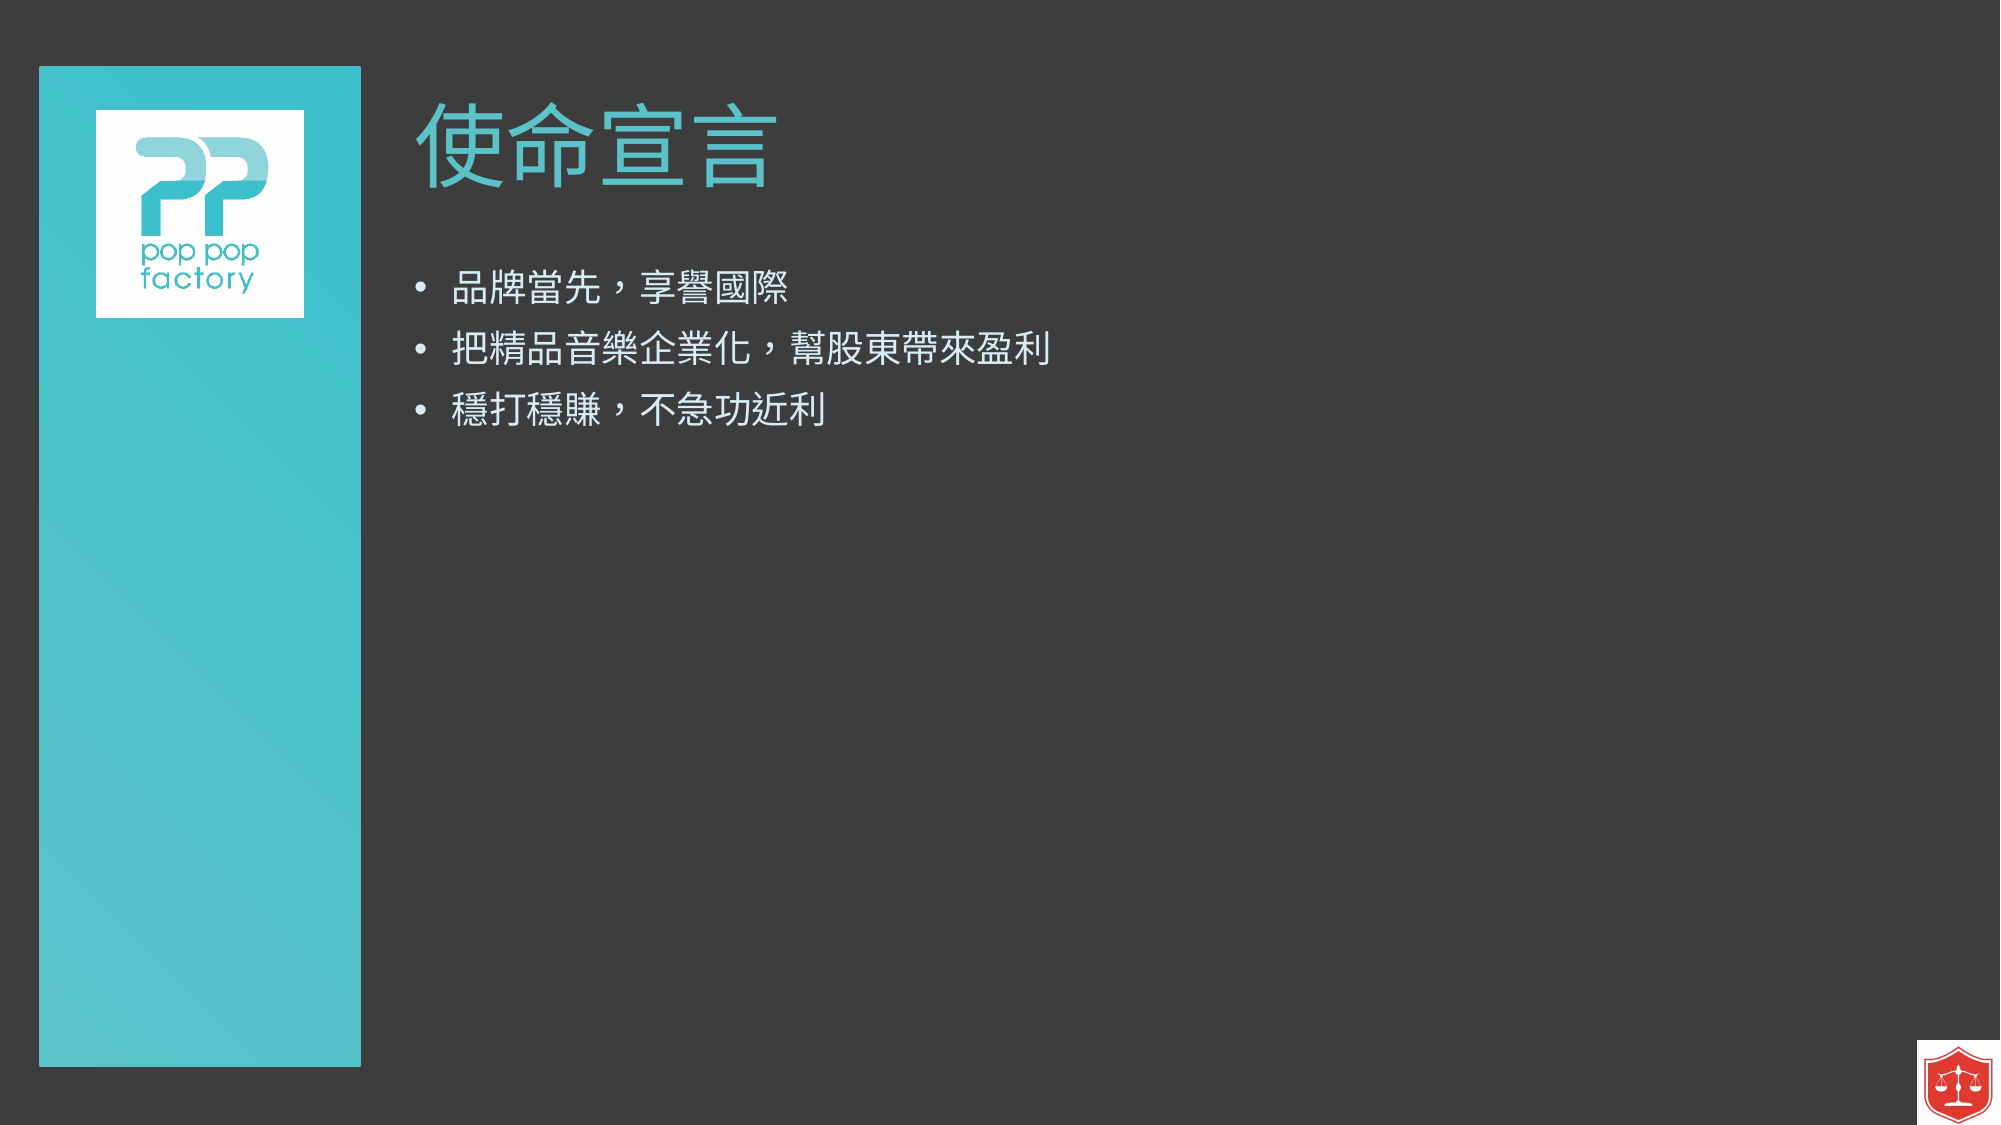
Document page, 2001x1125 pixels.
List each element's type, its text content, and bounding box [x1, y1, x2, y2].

text_box [39, 66, 361, 1068]
picture [96, 110, 304, 318]
picture [1917, 1040, 2000, 1125]
list 品牌當先，享譽國際 把精品音樂企業化，幫股東帶來盈利 穩打穩賺，不急功近利 [399, 261, 1882, 1004]
title 使命宣言 [399, 93, 1483, 244]
